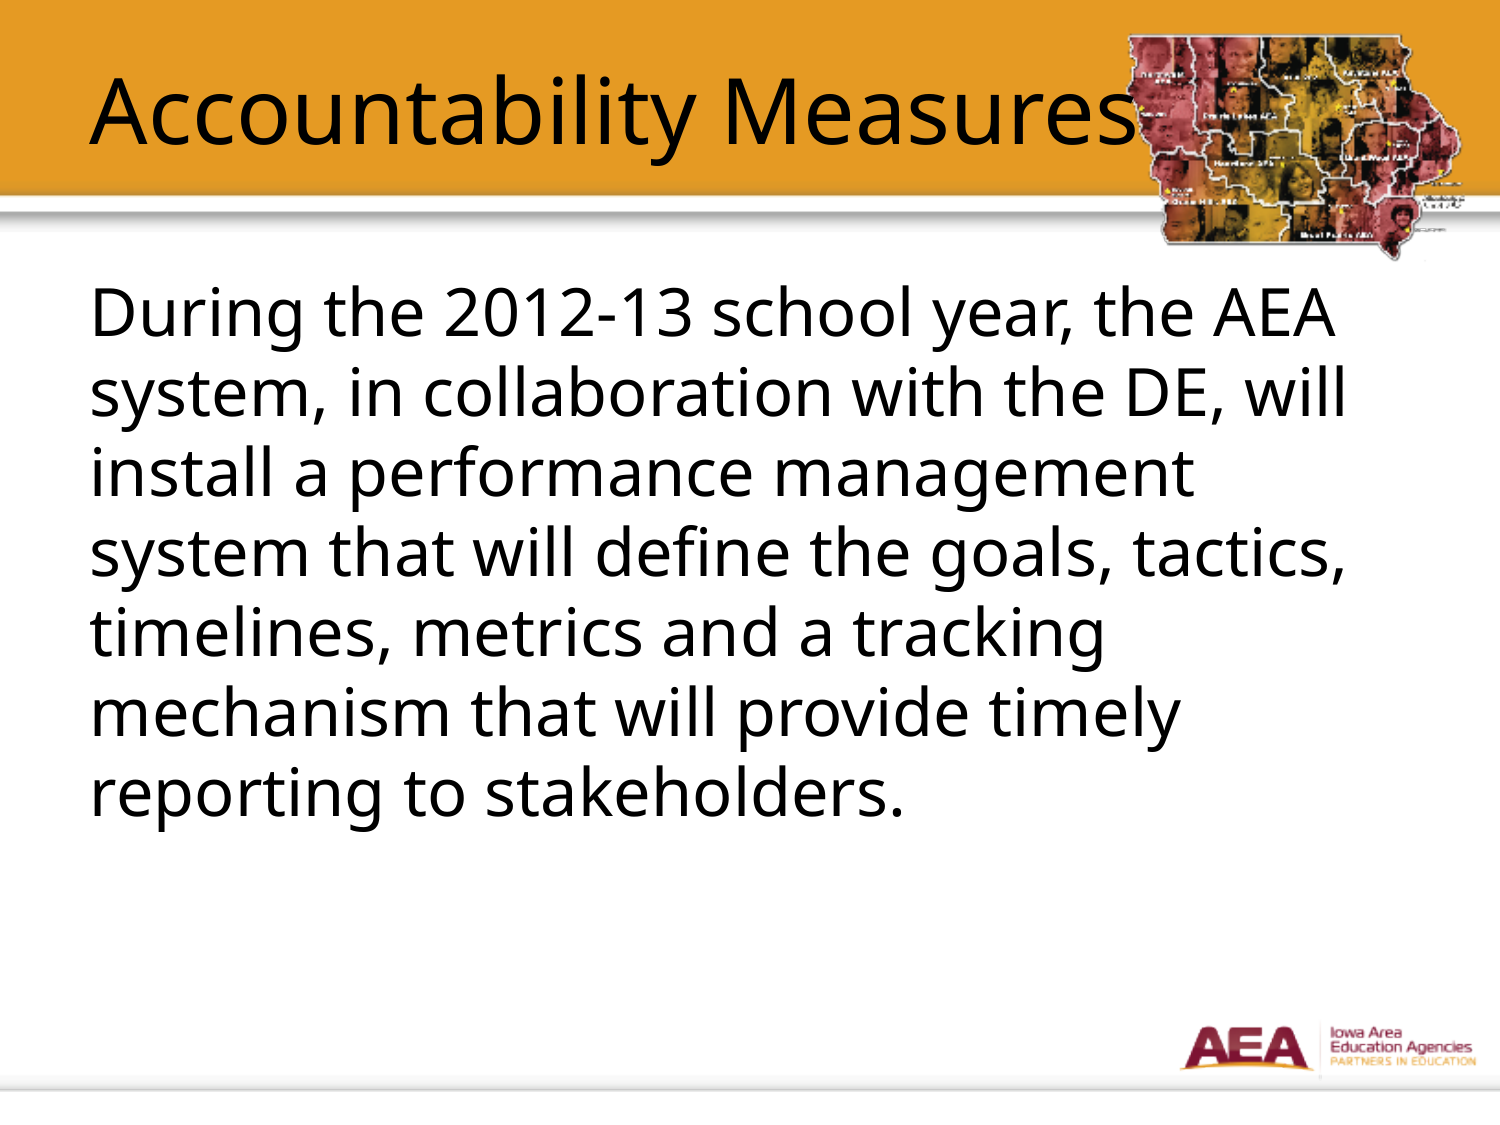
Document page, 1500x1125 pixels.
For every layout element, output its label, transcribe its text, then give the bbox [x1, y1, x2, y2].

title Accountability Measures [75, 45, 1425, 233]
list During the 2012-13 school year, the AEA system, in collaboration with the DE, will install a performance management system that will define the goals, tactics, timelines, metrics and a tracking mechanism that will provide timely reporting to stakeholders. [75, 262, 1425, 1005]
picture [0, 0, 1500, 1125]
